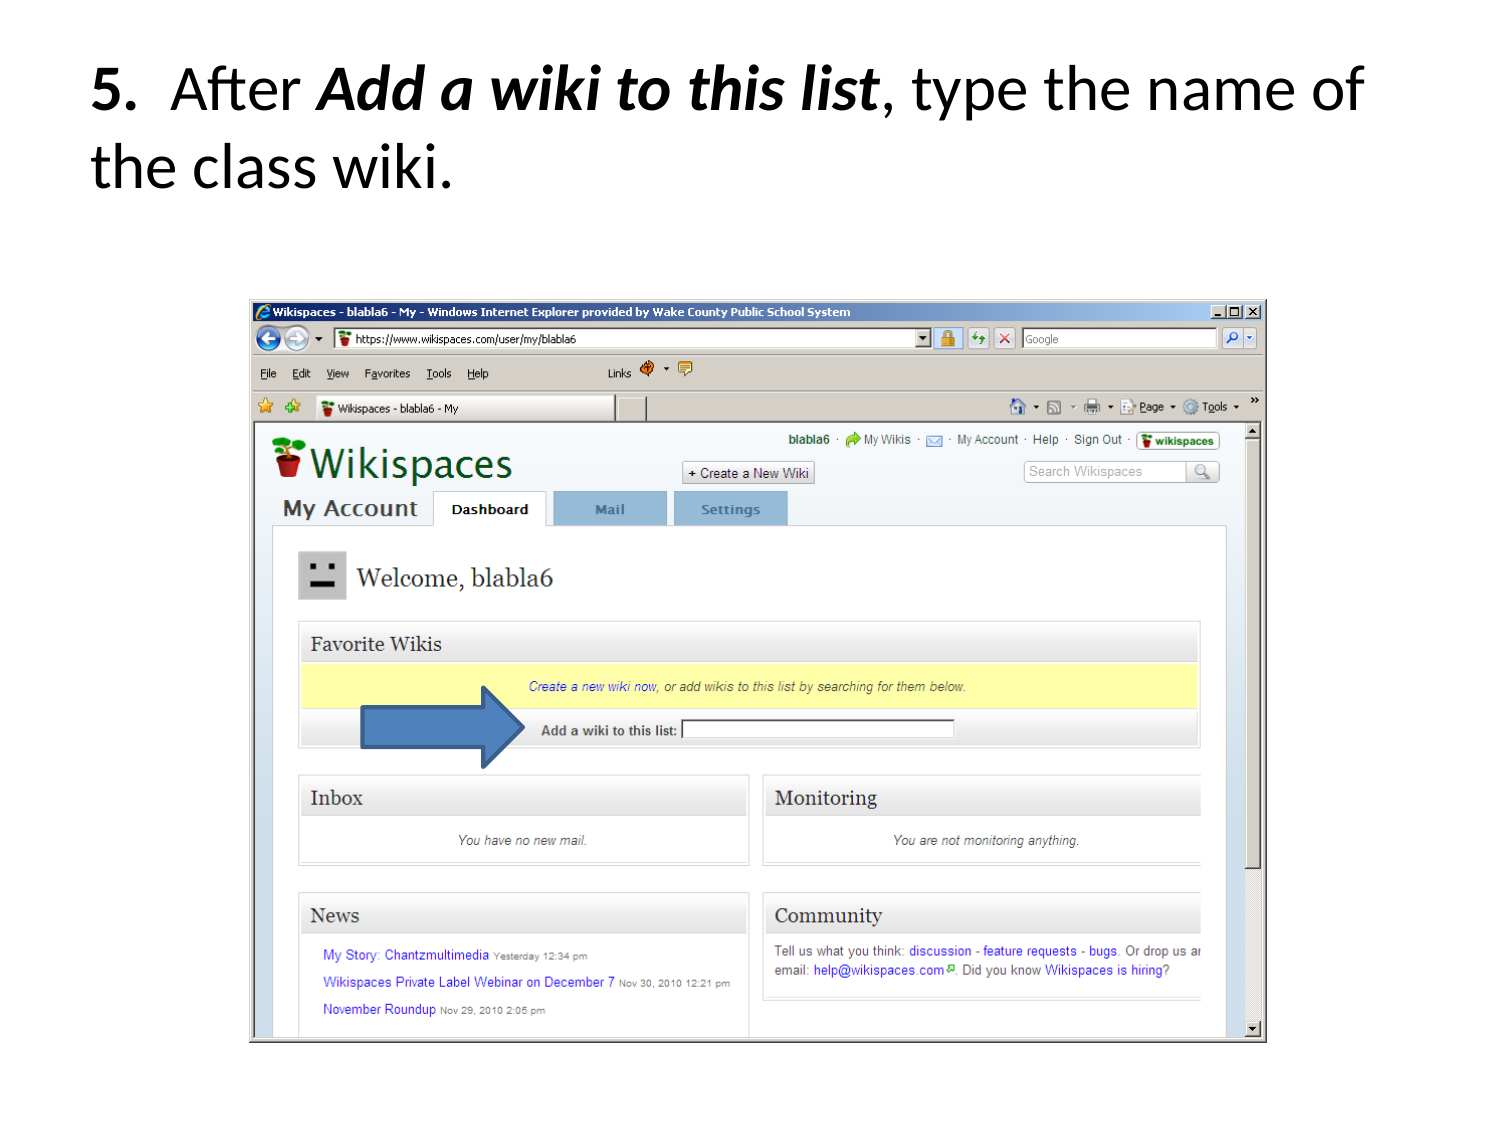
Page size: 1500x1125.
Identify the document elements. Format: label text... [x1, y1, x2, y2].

title 5. After Add a wiki to this list, type the name of the class wiki. [75, 37, 1425, 288]
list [249, 299, 1267, 1043]
